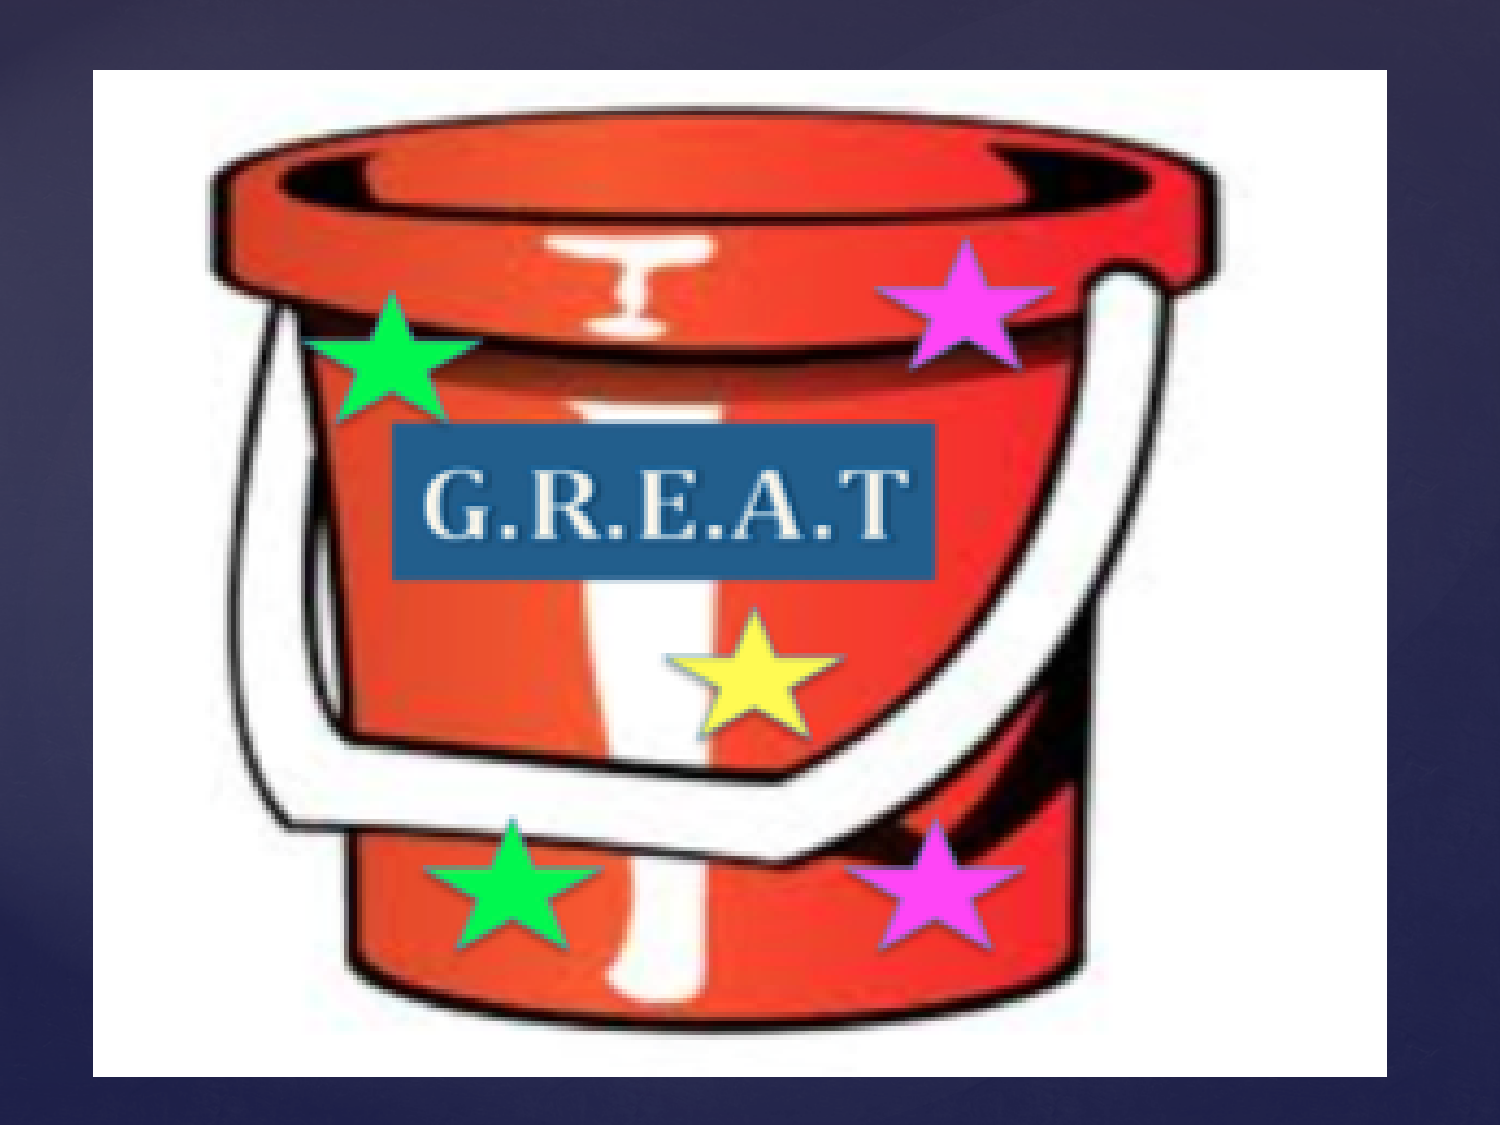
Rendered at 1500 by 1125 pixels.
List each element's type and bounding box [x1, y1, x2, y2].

picture [92, 70, 1387, 1077]
